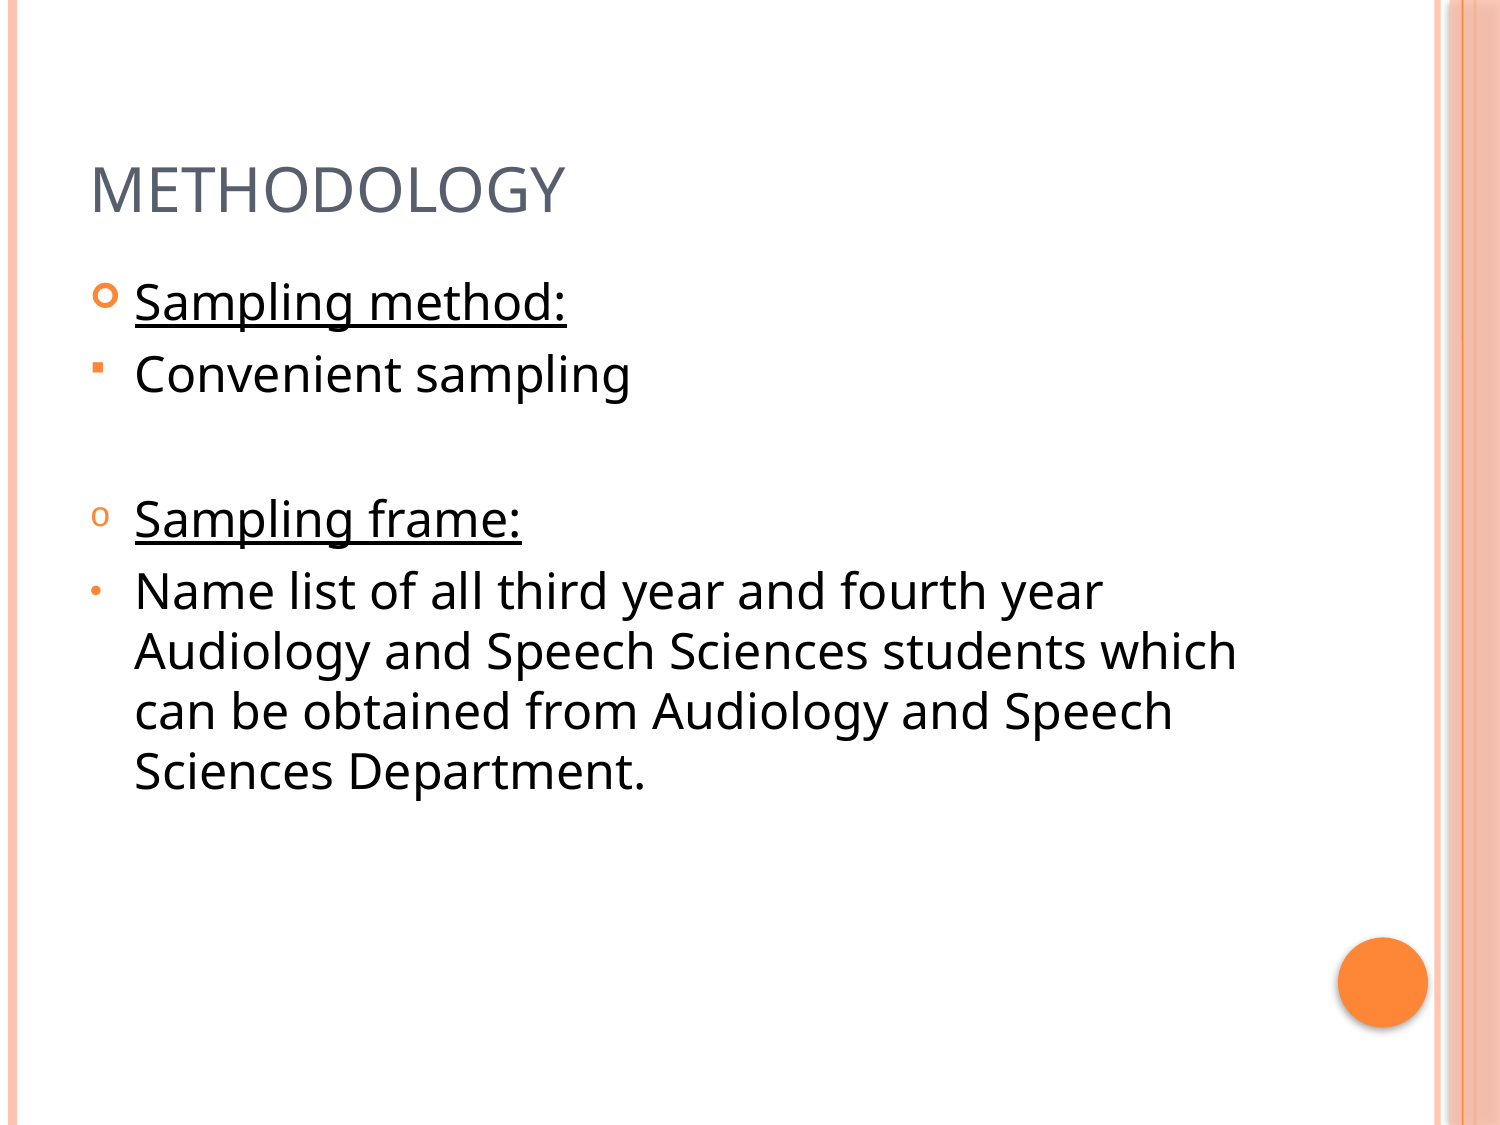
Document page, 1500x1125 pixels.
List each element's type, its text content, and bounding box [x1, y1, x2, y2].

title Methodology [75, 45, 1300, 233]
list Sampling method: Convenient sampling Sampling frame: Name list of all third year and fourth year Audiology and Speech Sciences students which can be obtained from Audiology and Speech Sciences Department. [75, 262, 1300, 1062]
